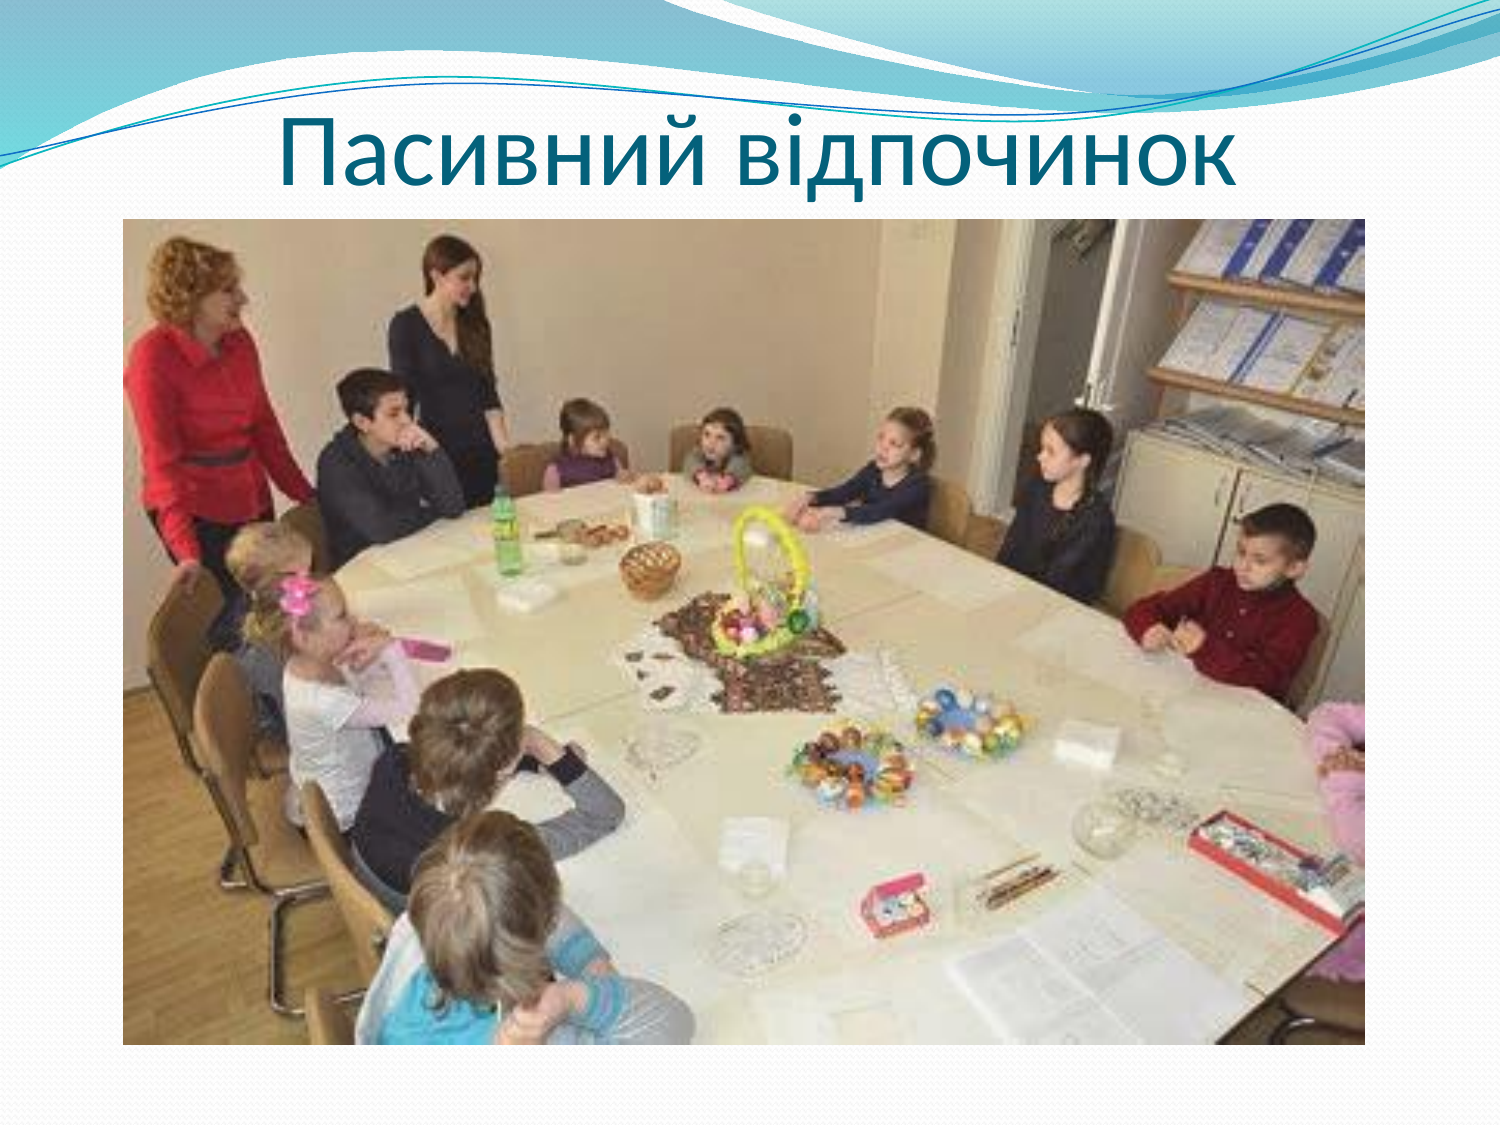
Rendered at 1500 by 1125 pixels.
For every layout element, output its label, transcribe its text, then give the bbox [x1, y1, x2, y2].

title Пасивний відпочинок [76, 54, 1440, 207]
picture [123, 219, 1365, 1045]
